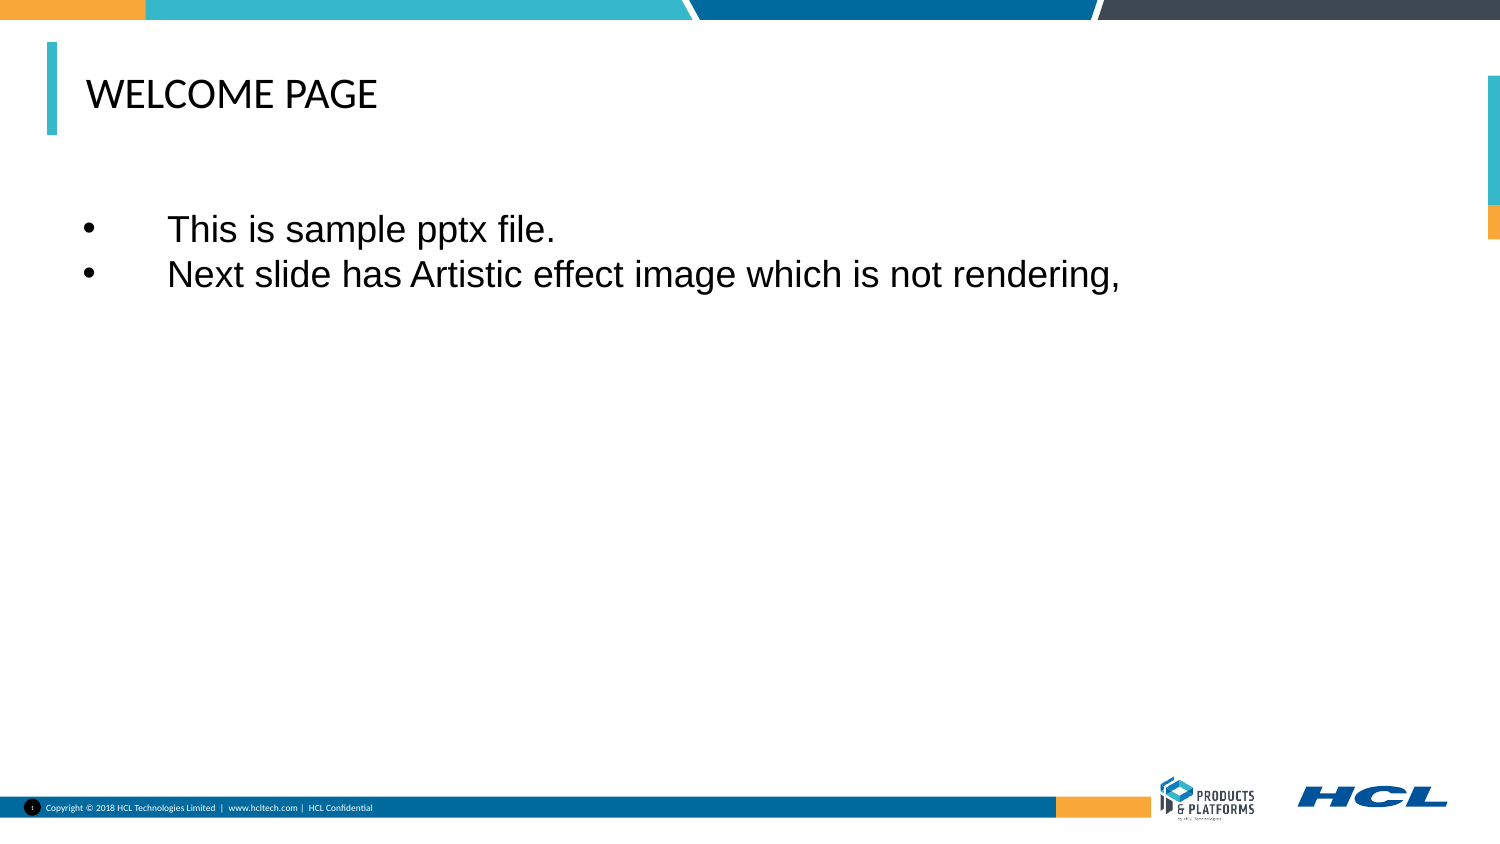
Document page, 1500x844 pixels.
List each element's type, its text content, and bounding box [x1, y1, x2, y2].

text_box This is sample pptx file. Next slide has Artistic effect image which is not rendering, [68, 197, 1368, 302]
title Welcome Page [56, 45, 1351, 138]
picture [1160, 776, 1254, 821]
